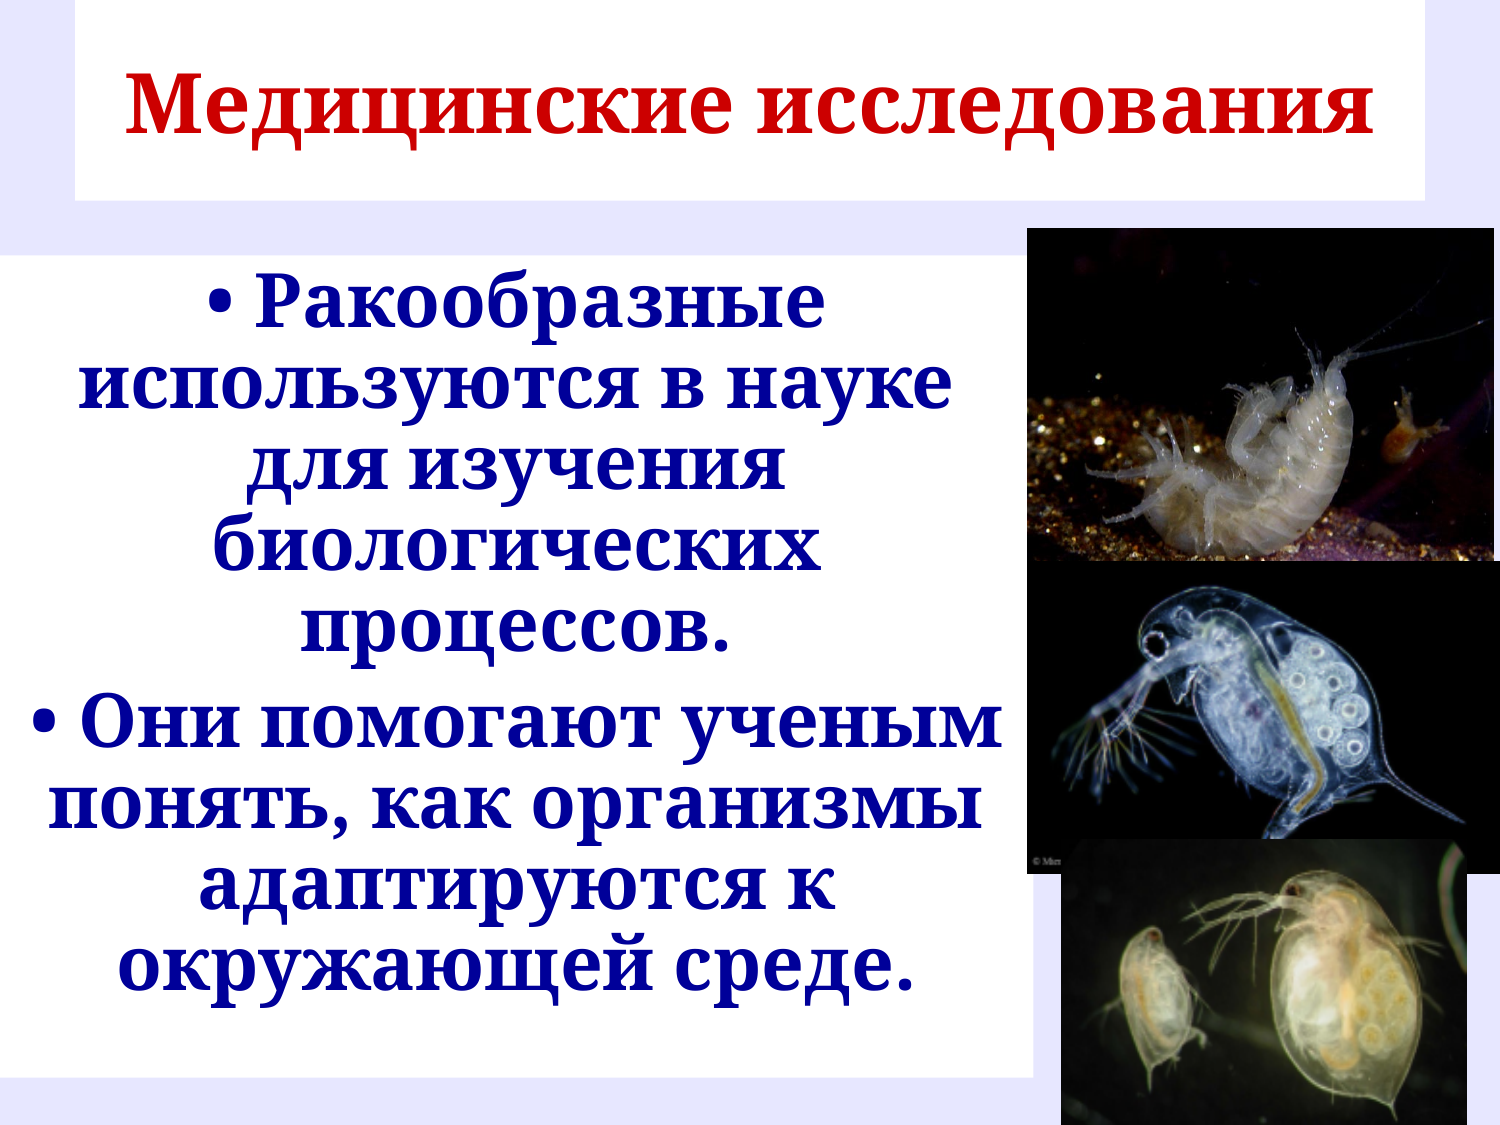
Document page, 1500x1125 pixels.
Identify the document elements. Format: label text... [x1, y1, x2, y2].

list • Ракообразные используются в науке для изучения биологических процессов. • Они помогают ученым понять, как организмы адаптируются к окружающей среде. [0, 255, 1034, 1078]
picture [1027, 227, 1500, 1125]
title Медицинские исследования [74, 0, 1426, 201]
